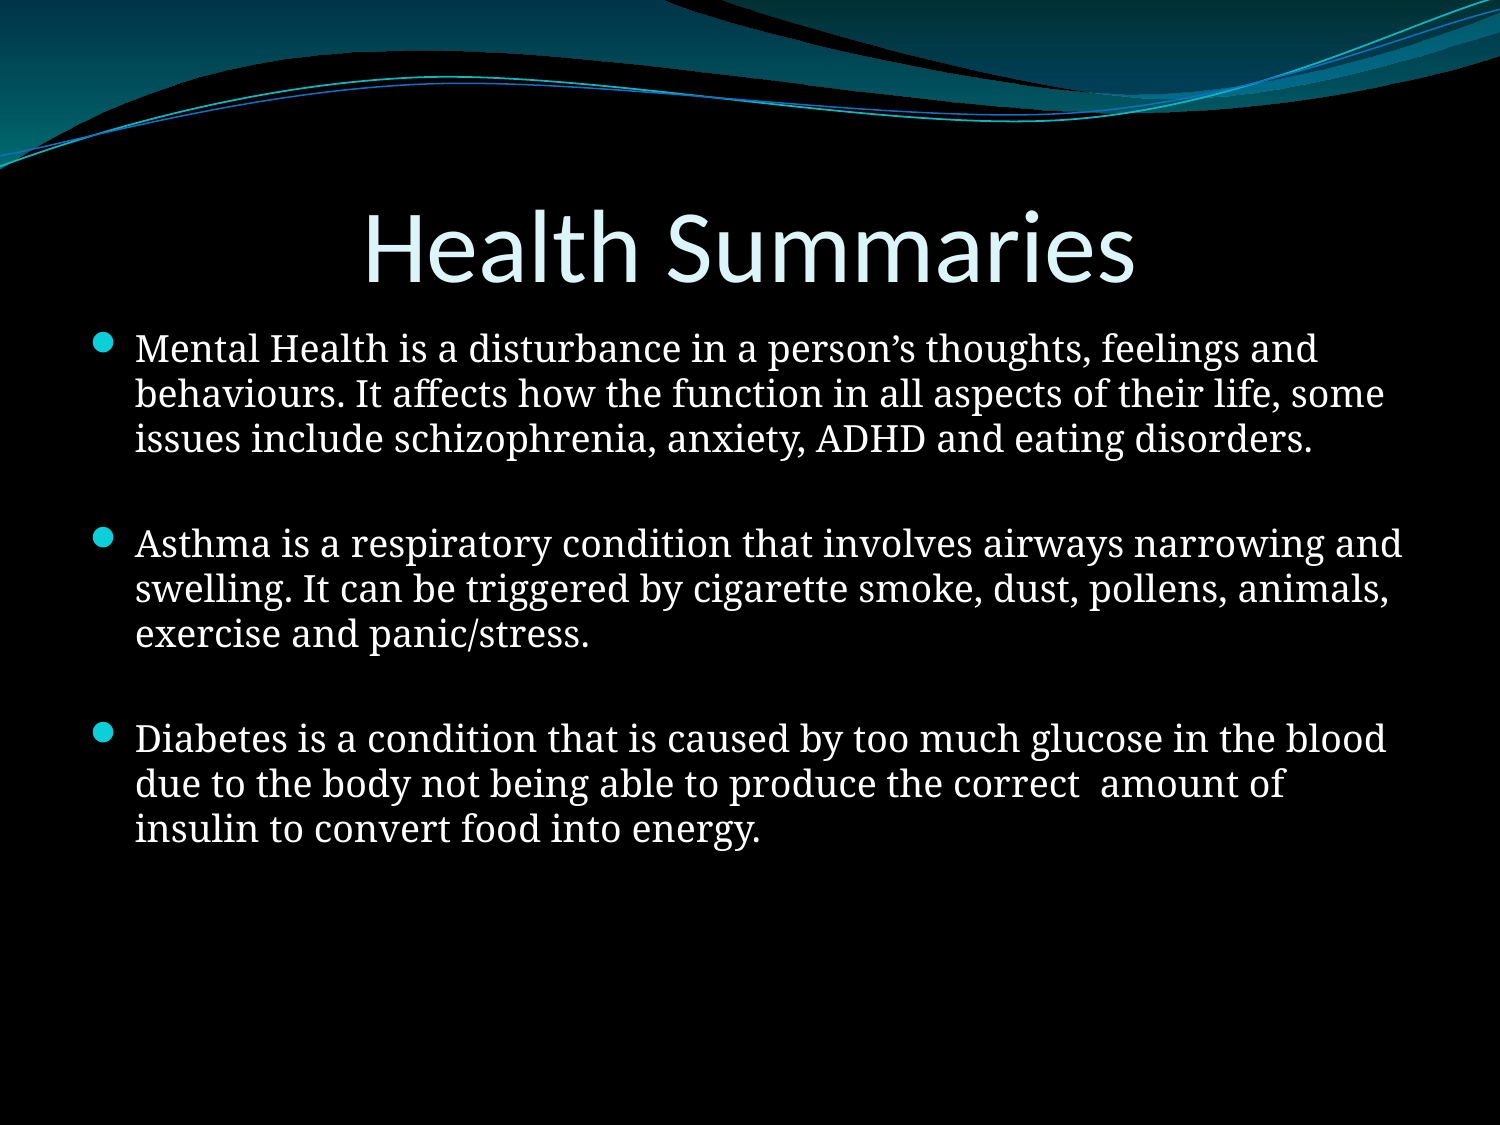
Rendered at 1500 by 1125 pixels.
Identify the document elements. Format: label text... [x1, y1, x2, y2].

title Health Summaries [75, 115, 1425, 303]
list Mental Health is a disturbance in a person’s thoughts, feelings and behaviours. It affects how the function in all aspects of their life, some issues include schizophrenia, anxiety, ADHD and eating disorders. Asthma is a respiratory condition that involves airways narrowing and swelling. It can be triggered by cigarette smoke, dust, pollens, animals, exercise and panic/stress. Diabetes is a condition that is caused by too much glucose in the blood due to the body not being able to produce the correct amount of insulin to convert food into energy. [75, 317, 1425, 1038]
